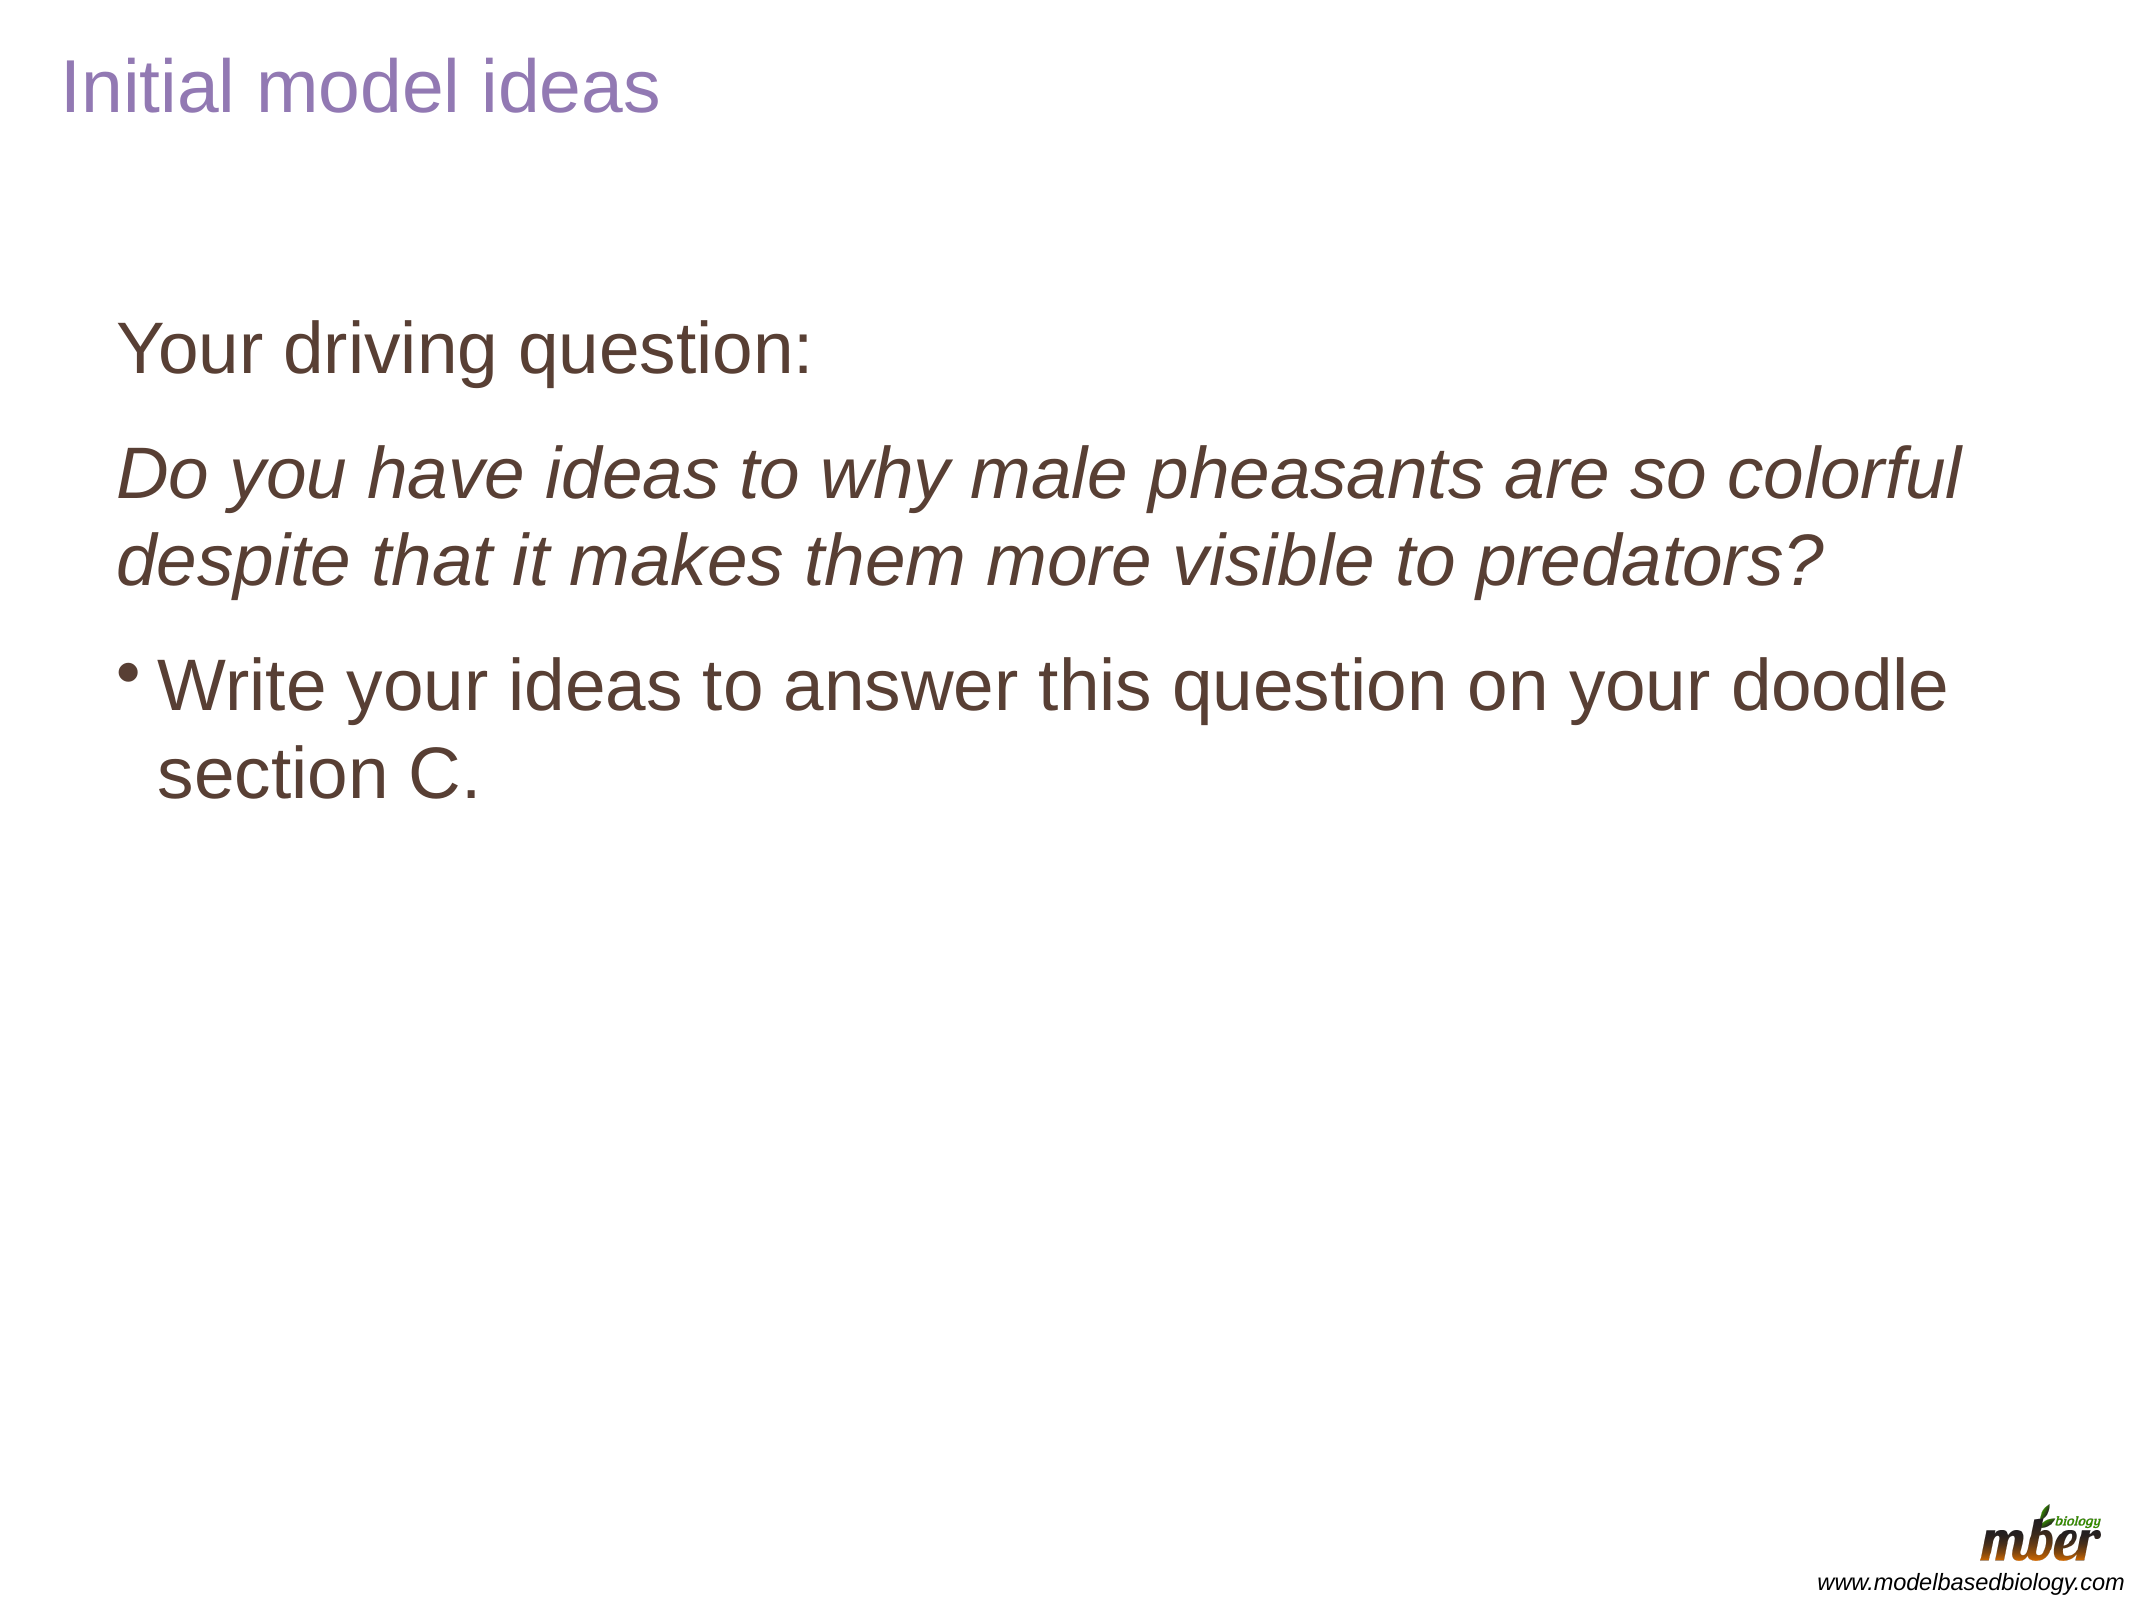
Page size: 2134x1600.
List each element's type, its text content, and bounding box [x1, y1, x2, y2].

text_box Your driving question: Do you have ideas to why male pheasants are so colorful despite that it makes them more visible to predators? Write your ideas to answer this question on your doodle section C. [107, 291, 1975, 821]
title Initial model ideas [51, 42, 1770, 124]
picture [1980, 1504, 2101, 1561]
